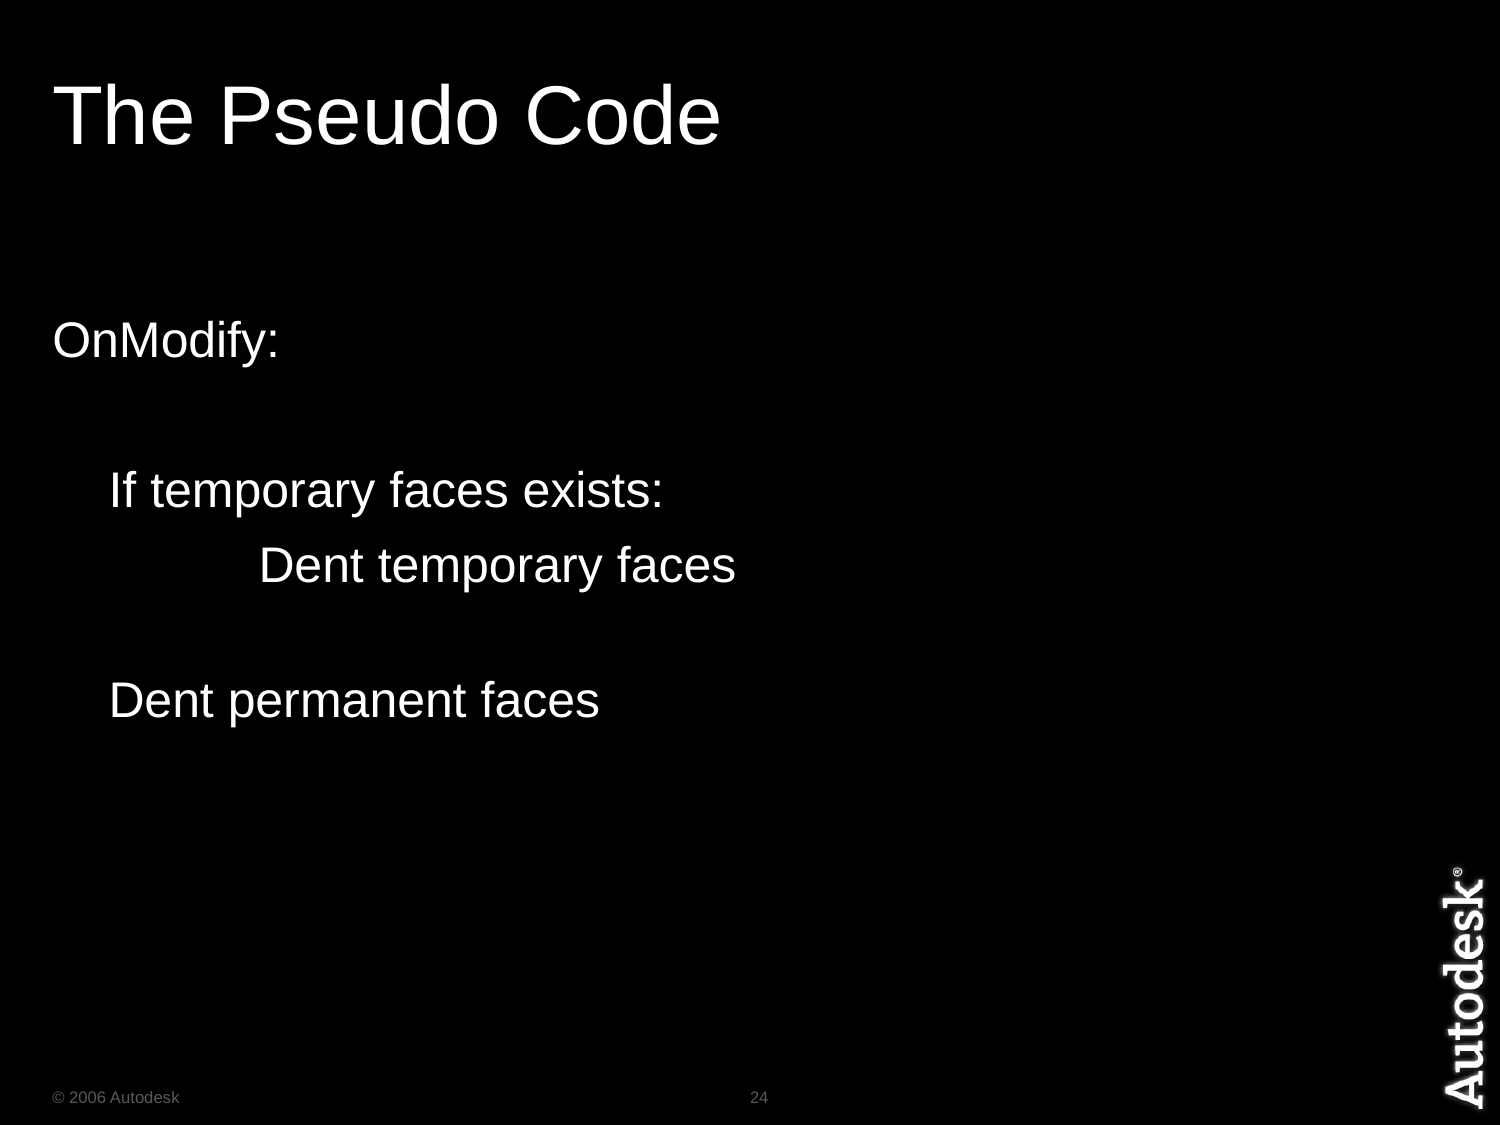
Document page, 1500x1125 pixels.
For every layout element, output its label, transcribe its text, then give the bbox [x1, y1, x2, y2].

list OnModify: If temporary faces exists: Dent temporary faces Dent permanent faces [52, 231, 1401, 1073]
title The Pseudo Code [52, 22, 1401, 211]
picture [1402, 0, 1500, 1125]
